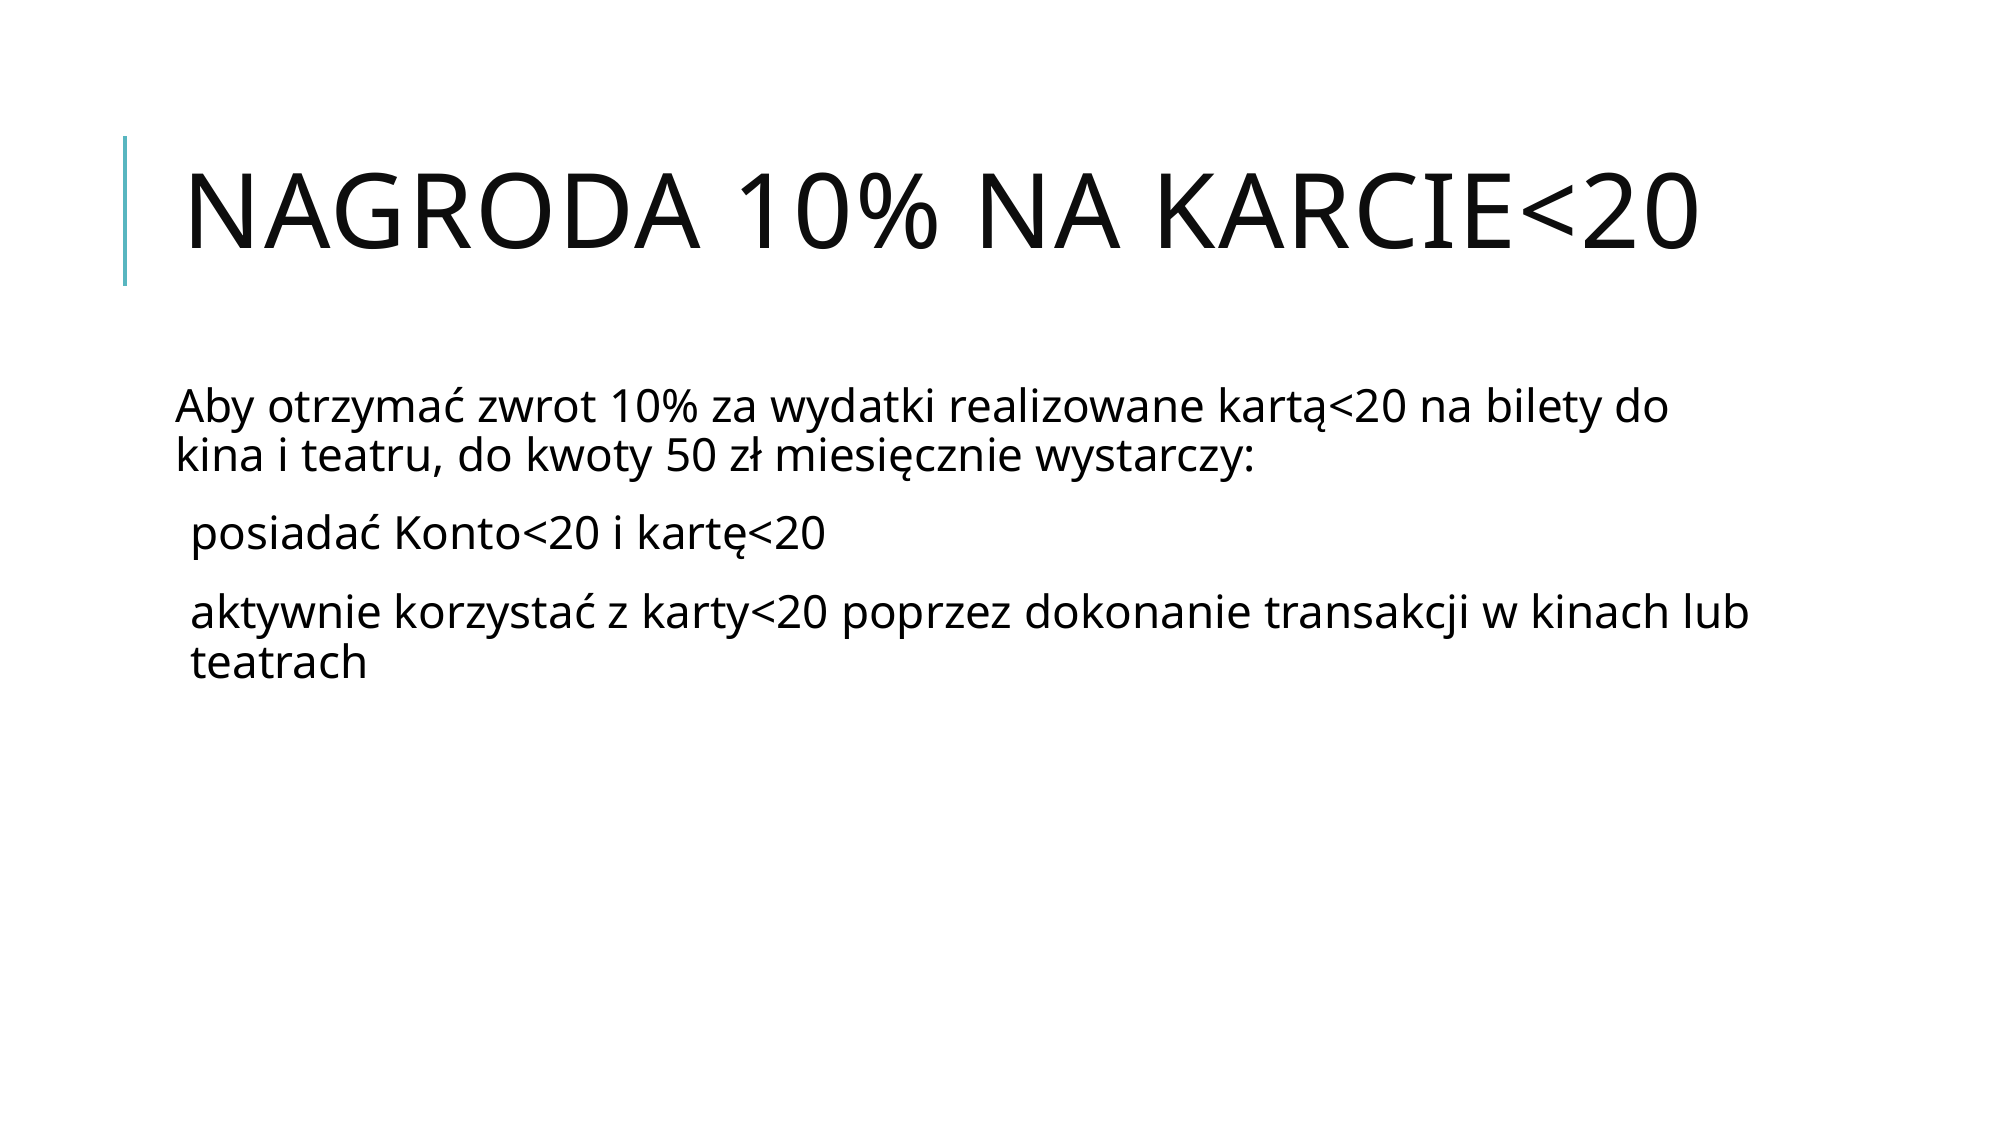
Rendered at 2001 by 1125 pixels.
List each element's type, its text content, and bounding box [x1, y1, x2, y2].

title Nagroda 10% na karcie<20 [168, 96, 1763, 342]
list Aby otrzymać zwrot 10% za wydatki realizowane kartą<20 na bilety do kina i teatru, do kwoty 50 zł miesięcznie wystarczy: posiadać Konto<20 i kartę<20 aktywnie korzystać z karty<20 poprzez dokonanie transakcji w kinach lub teatrach [168, 375, 1763, 1035]
